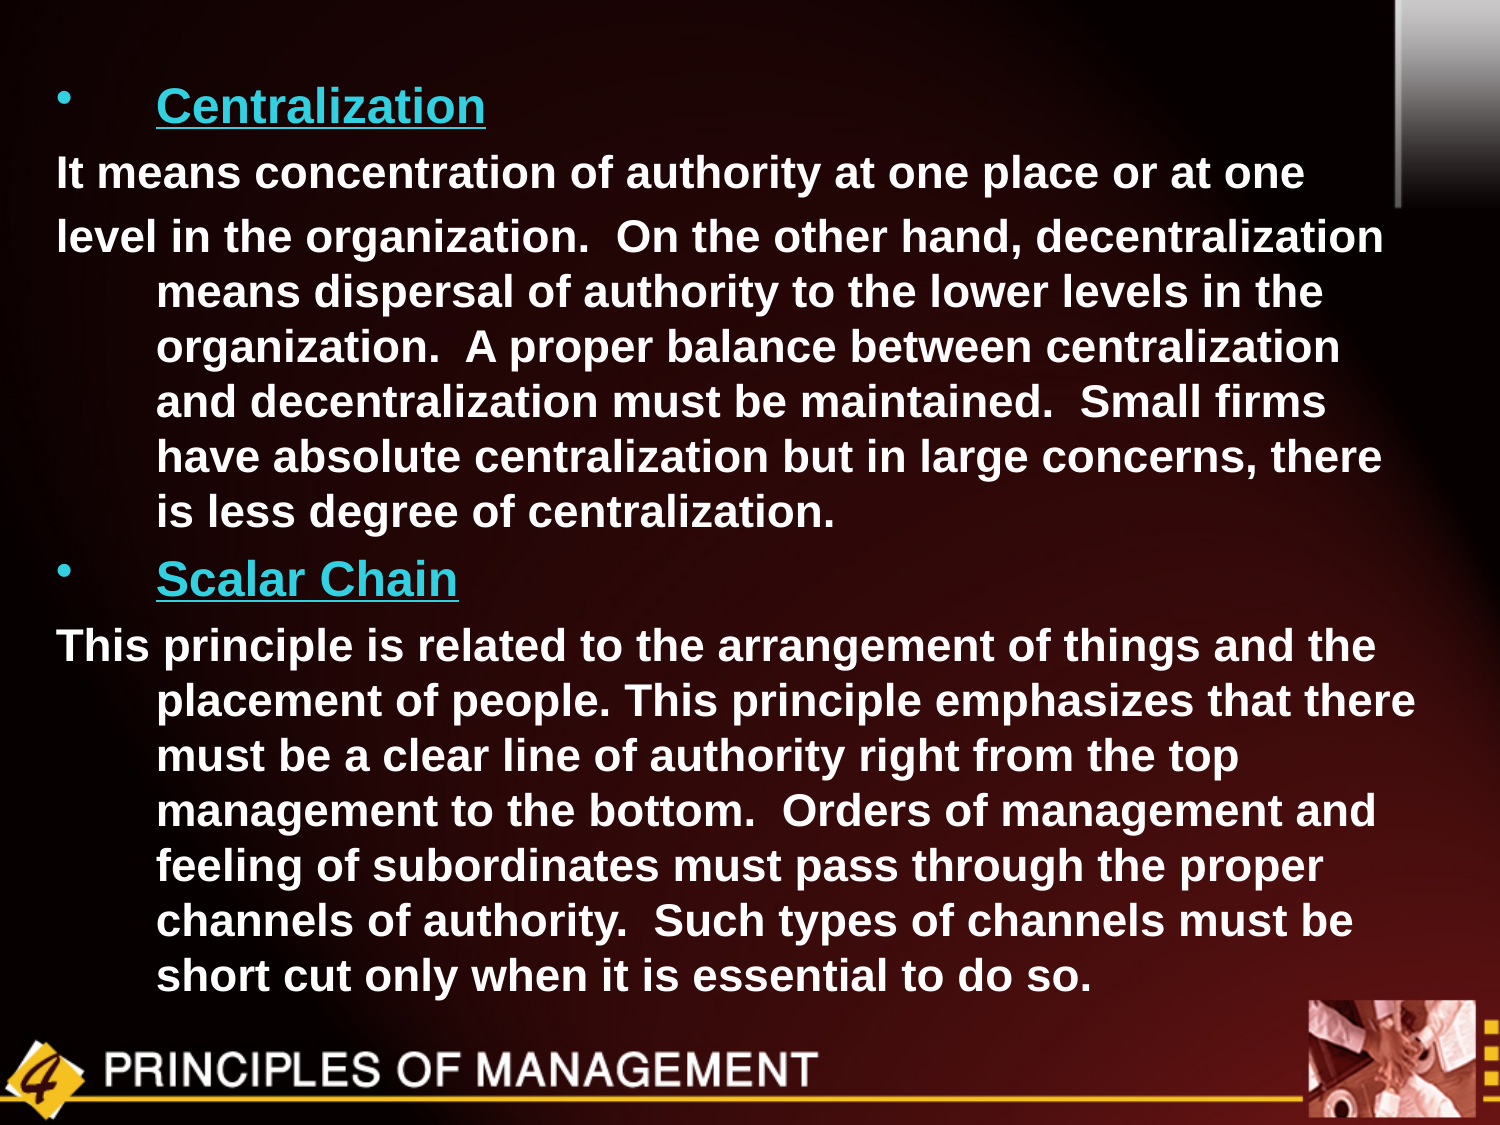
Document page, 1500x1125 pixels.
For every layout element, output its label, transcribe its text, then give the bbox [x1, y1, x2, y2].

text_box Centralization It means concentration of authority at one place or at one level in the organization. On the other hand, decentralization means dispersal of authority to the lower levels in the organization. A proper balance between centralization and decentralization must be maintained. Small firms have absolute centralization but in large concerns, there is less degree of centralization. Scalar Chain This principle is related to the arrangement of things and the placement of people. This principle emphasizes that there must be a clear line of authority right from the top management to the bottom. Orders of management and feeling of subordinates must pass through the proper channels of authority. Such types of channels must be short cut only when it is essential to do so. [41, 66, 1447, 1071]
picture [0, 0, 1500, 1125]
